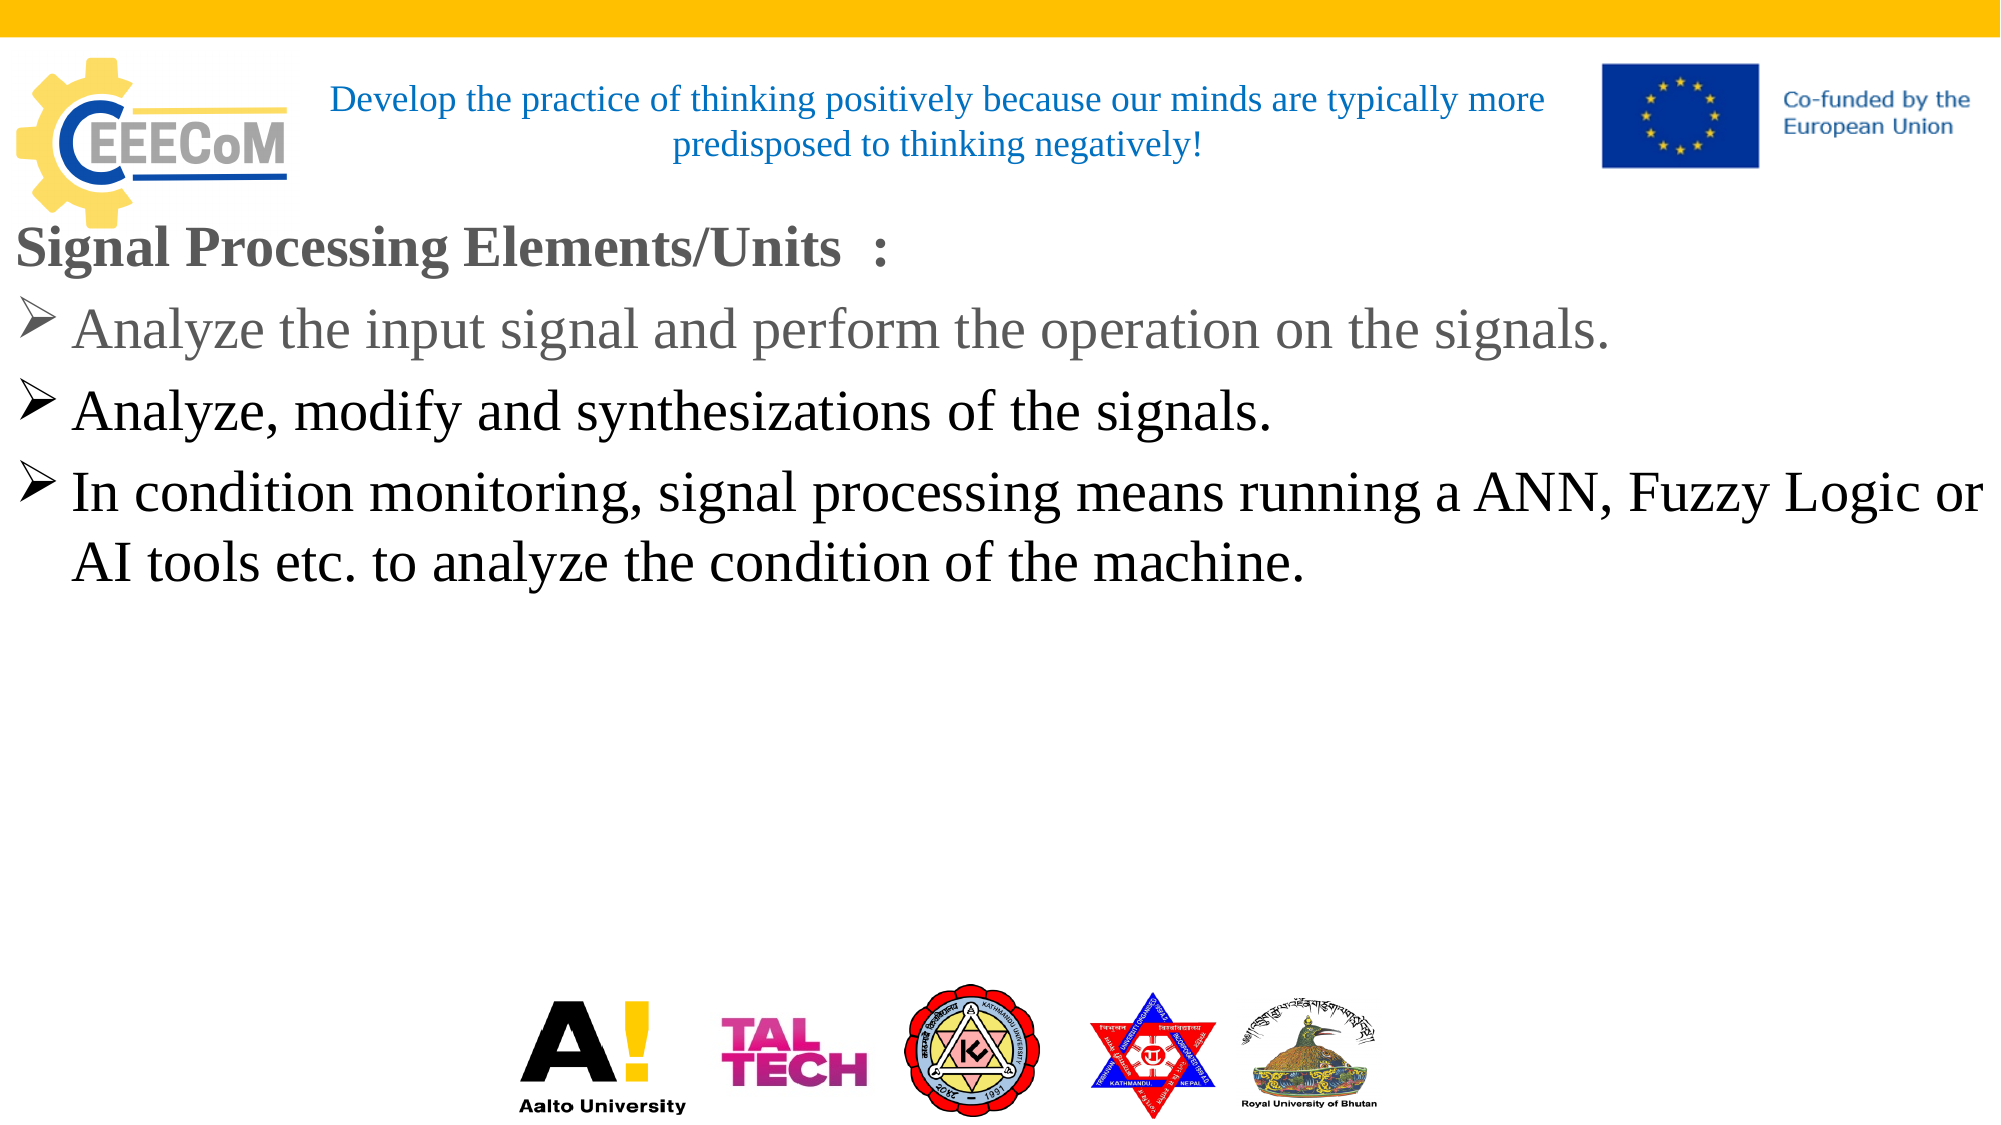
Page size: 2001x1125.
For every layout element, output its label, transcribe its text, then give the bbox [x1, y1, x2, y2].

picture [1595, 46, 2000, 181]
title Develop the practice of thinking positively because our minds are typically more predisposed to thinking negatively! [312, 37, 1565, 201]
list Signal Processing Elements/Units : Analyze the input signal and perform the operation on the signals. Analyze, modify and synthesizations of the signals. In condition monitoring, signal processing means running a ANN, Fuzzy Logic or AI tools etc. to analyze the condition of the machine. [0, 201, 2000, 975]
picture [512, 984, 1382, 1125]
picture [11, 50, 299, 201]
